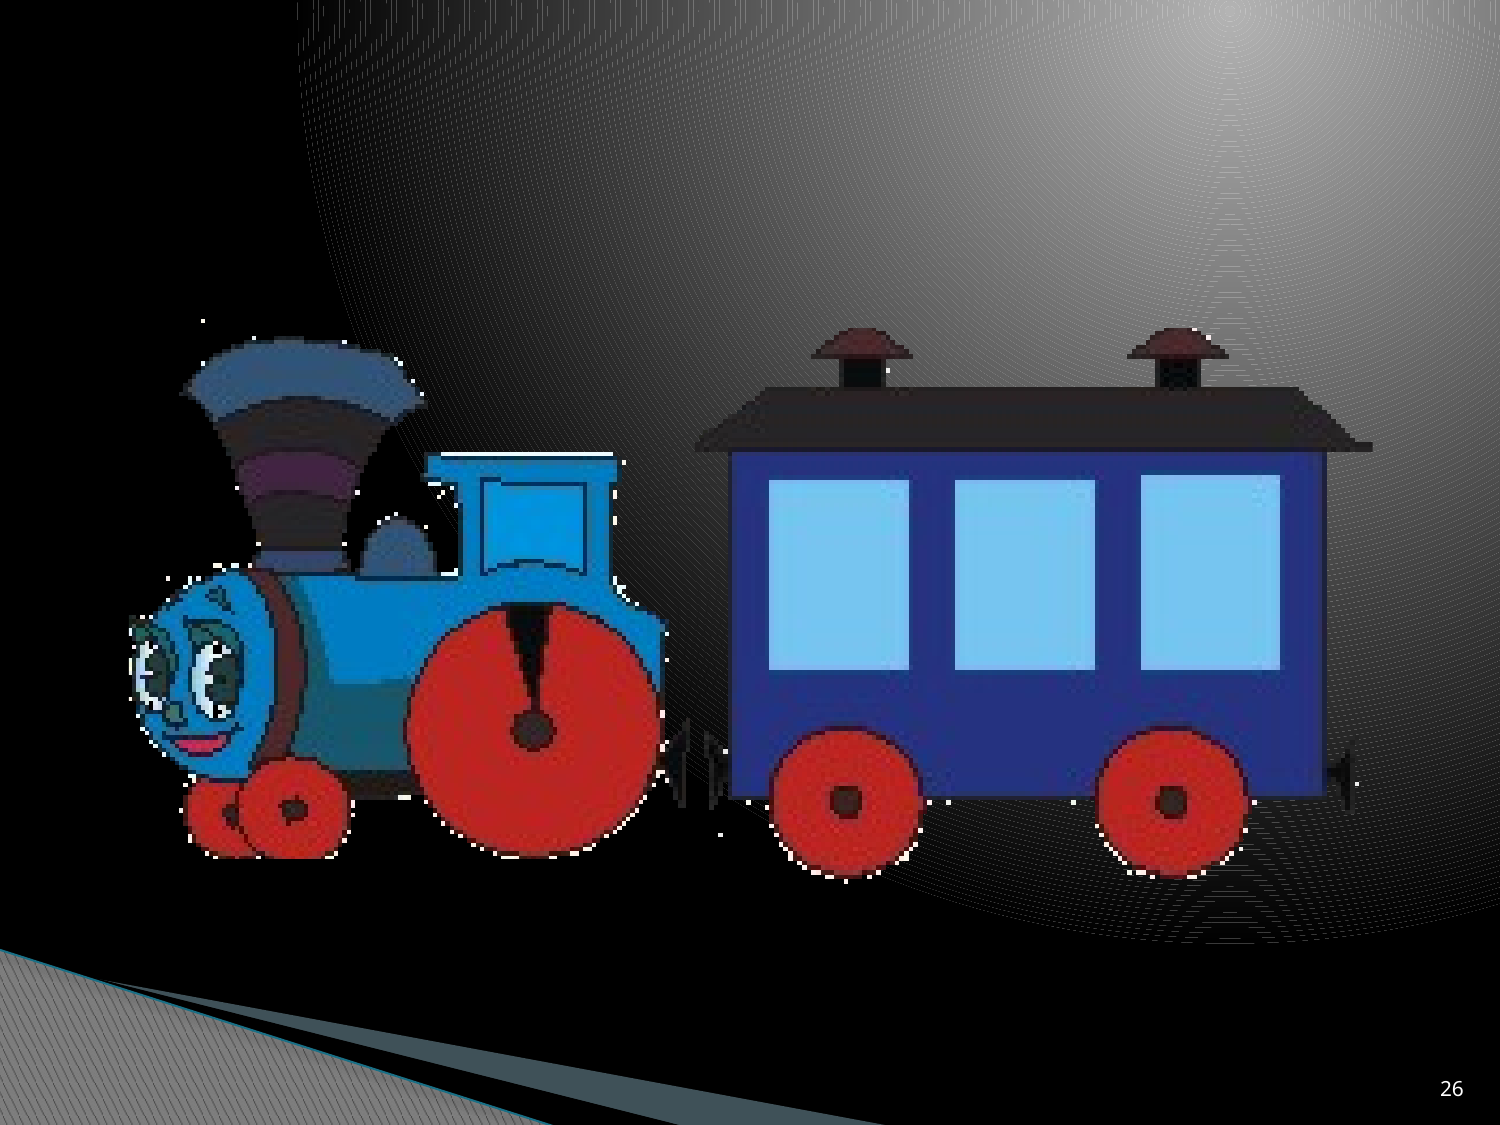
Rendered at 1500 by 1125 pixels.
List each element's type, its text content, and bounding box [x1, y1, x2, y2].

picture [0, 952, 543, 1125]
slide_number 26 [1418, 1051, 1479, 1112]
picture [128, 318, 1373, 918]
